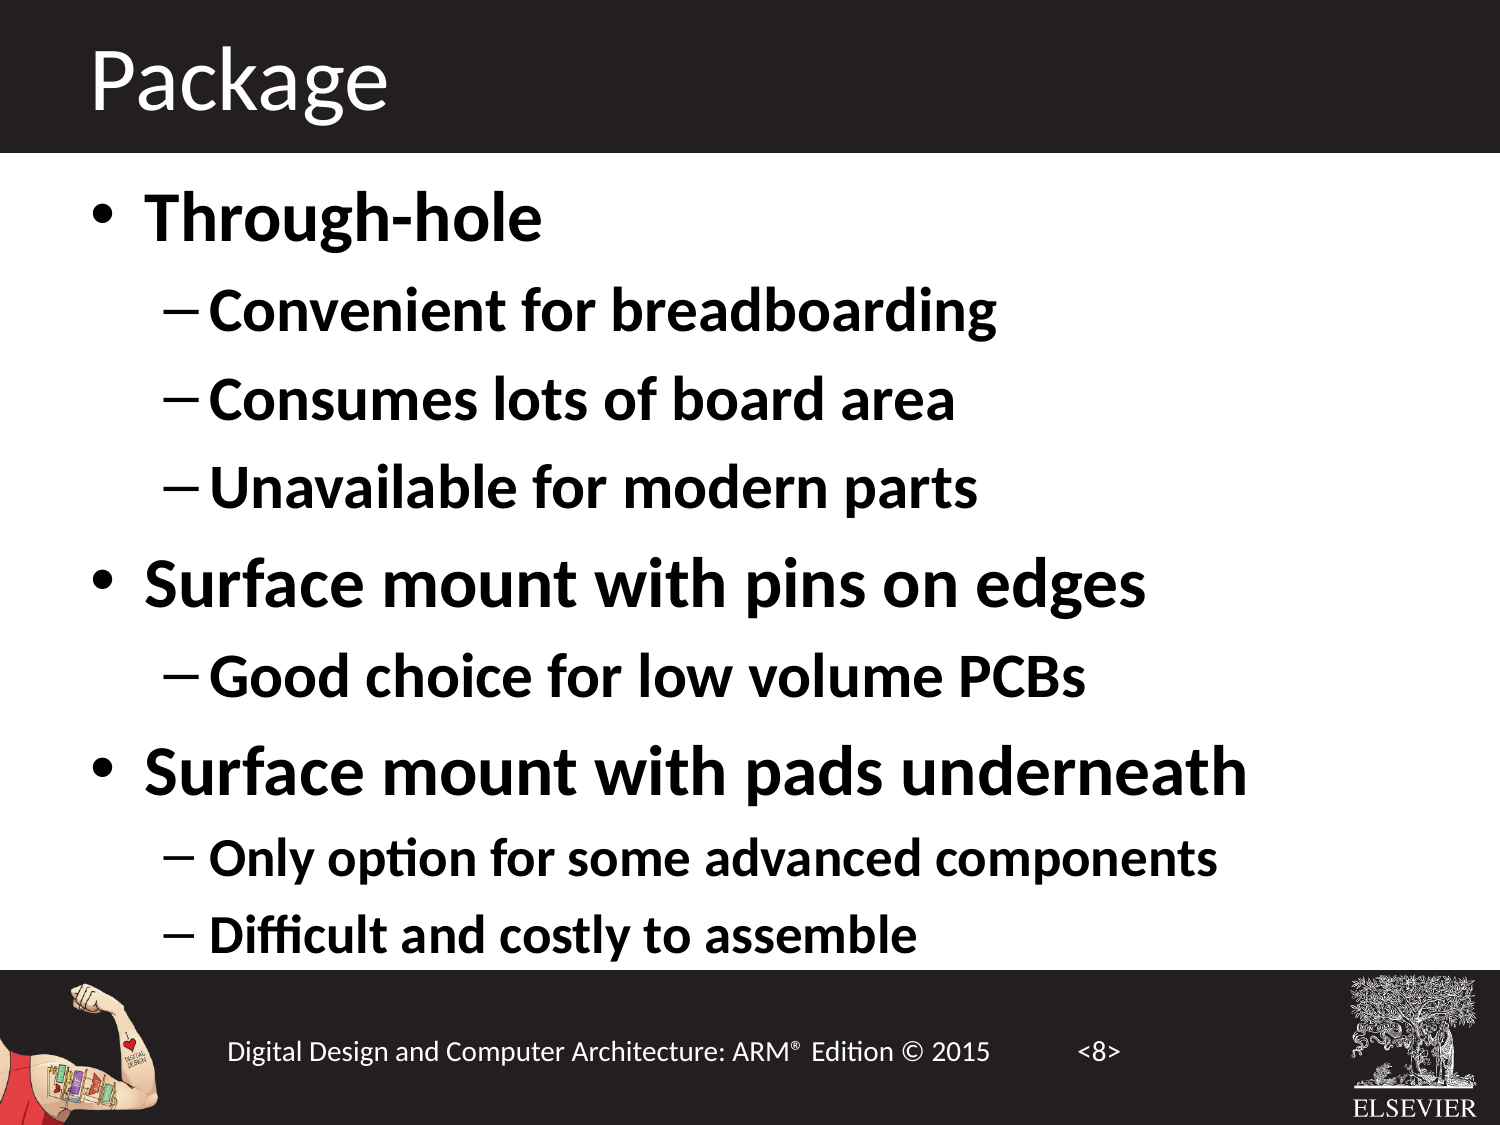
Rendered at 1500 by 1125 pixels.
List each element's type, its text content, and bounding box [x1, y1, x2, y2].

text_box Package [75, 11, 1375, 136]
picture [0, 979, 163, 1125]
list Through-hole Convenient for breadboarding Consumes lots of board area Unavailable for modern parts Surface mount with pins on edges Good choice for low volume PCBs Surface mount with pads underneath Only option for some advanced components Difficult and costly to assemble [75, 162, 1313, 975]
picture [1350, 974, 1477, 1117]
